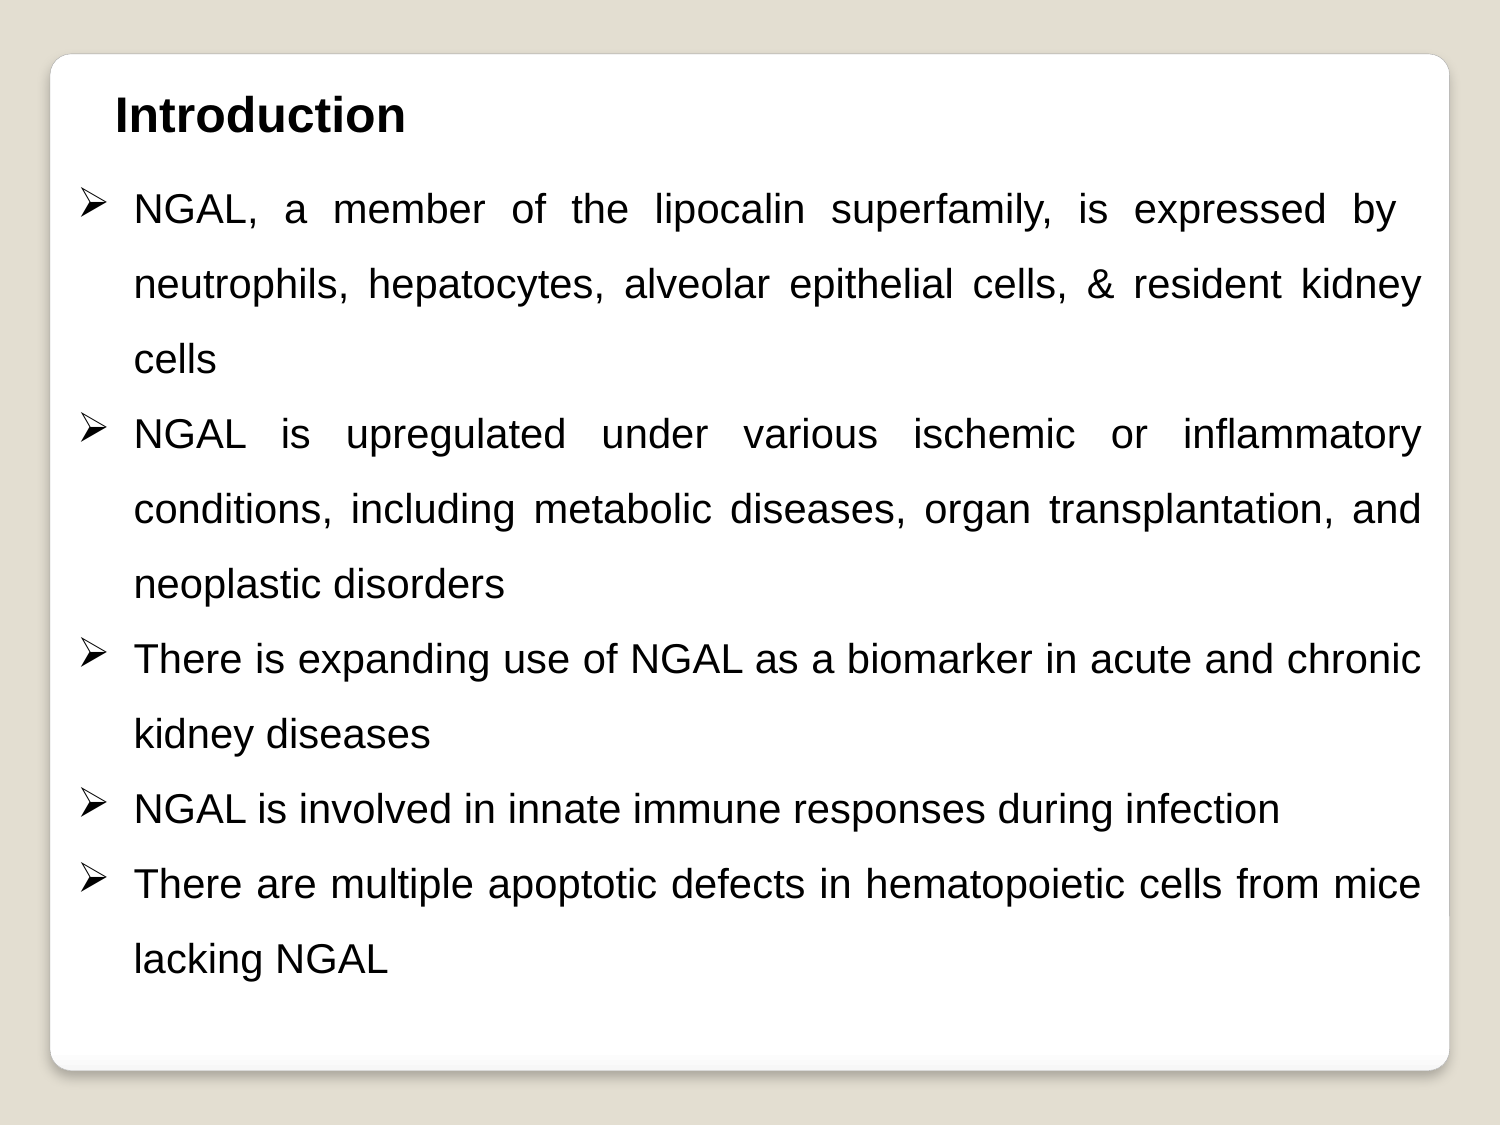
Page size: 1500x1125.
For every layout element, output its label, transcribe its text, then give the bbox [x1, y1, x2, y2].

text_box NGAL, a member of the lipocalin superfamily, is expressed by neutrophils, hepatocytes, alveolar epithelial cells, & resident kidney cells NGAL is upregulated under various ischemic or inflammatory conditions, including metabolic diseases, organ transplantation, and neoplastic disorders There is expanding use of NGAL as a biomarker in acute and chronic kidney diseases NGAL is involved in innate immune responses during infection There are multiple apoptotic defects in hematopoietic cells from mice lacking NGAL [62, 149, 1438, 990]
text_box Introduction [99, 74, 525, 150]
